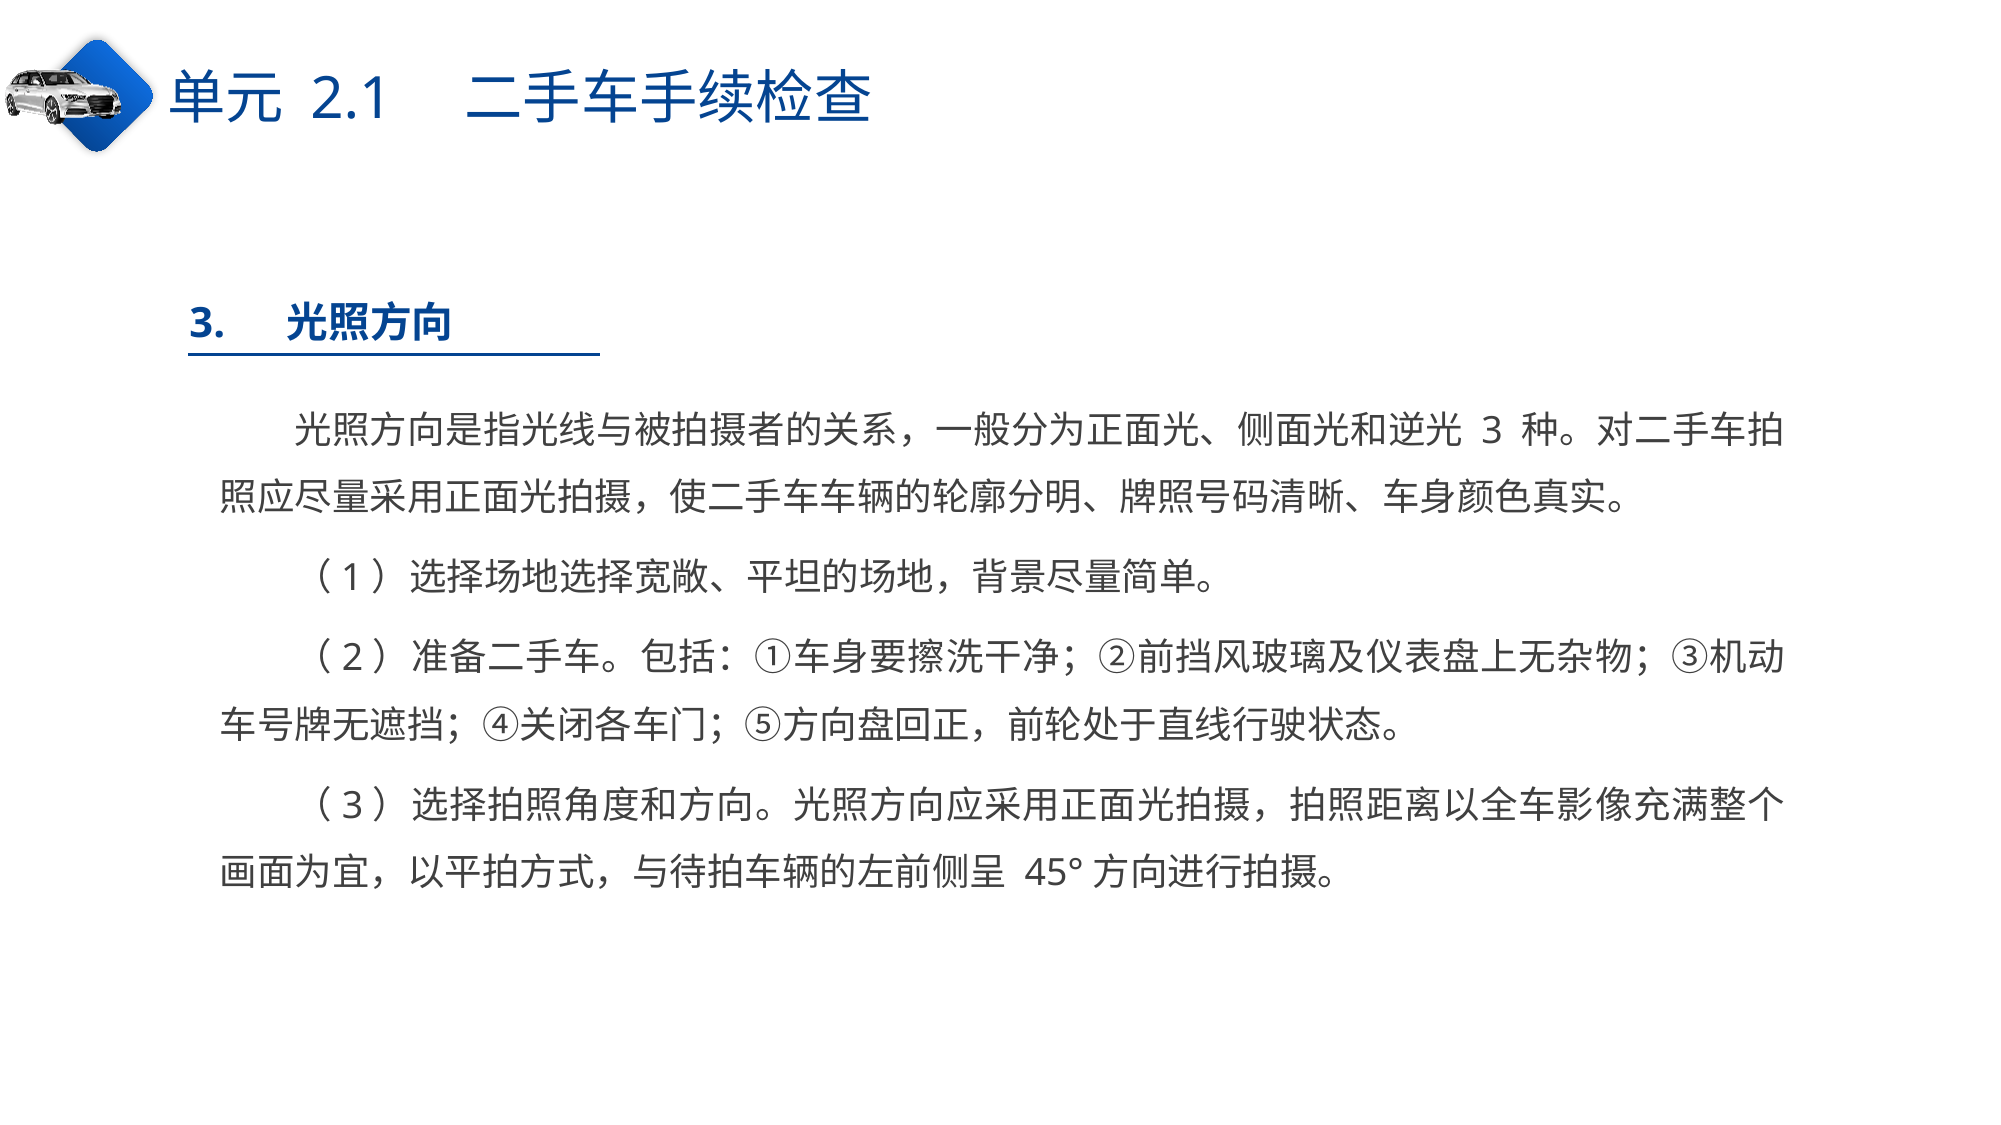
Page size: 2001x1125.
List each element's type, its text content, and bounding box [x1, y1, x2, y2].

text_box 光照方向是指光线与被拍摄者的关系，一般分为正面光、侧面光和逆光 3 种。对二手车拍照应尽量采用正面光拍摄，使二手车车辆的轮廓分明、牌照号码清晰、车身颜色真实。 （1）选择场地选择宽敞、平坦的场地，背景尽量简单。 （2）准备二手车。包括：①车身要擦洗干净；②前挡风玻璃及仪表盘上无杂物；③机动车号牌无遮挡；④关闭各车门；⑤方向盘回正，前轮处于直线行驶状态。 （3）选择拍照角度和方向。光照方向应采用正面光拍摄，拍照距离以全车影像充满整个画面为宜，以平拍方式，与待拍车辆的左前侧呈 45°方向进行拍摄。 [204, 375, 1800, 901]
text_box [174, 288, 1330, 355]
picture [0, 31, 125, 157]
text_box 单元 2.1 二手车手续检查 [152, 52, 888, 138]
